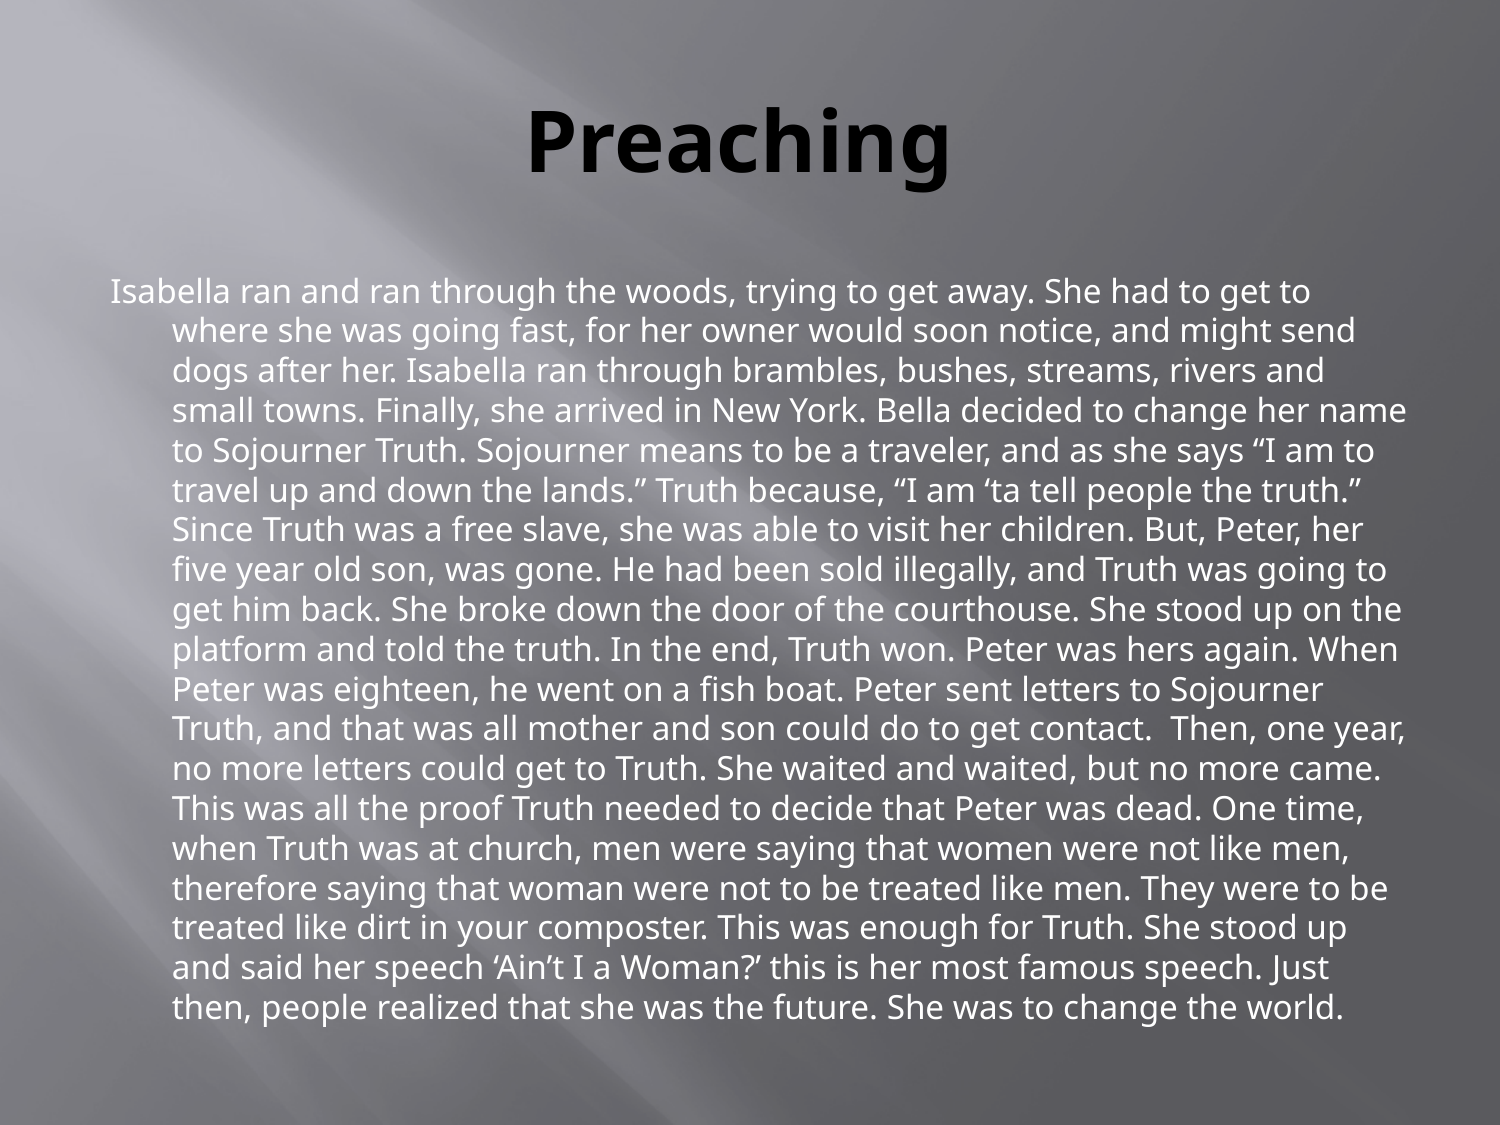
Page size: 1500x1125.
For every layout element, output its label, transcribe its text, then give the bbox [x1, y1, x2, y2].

list Isabella ran and ran through the woods, trying to get away. She had to get to where she was going fast, for her owner would soon notice, and might send dogs after her. Isabella ran through brambles, bushes, streams, rivers and small towns. Finally, she arrived in New York. Bella decided to change her name to Sojourner Truth. Sojourner means to be a traveler, and as she says “I am to travel up and down the lands.” Truth because, “I am ‘ta tell people the truth.” Since Truth was a free slave, she was able to visit her children. But, Peter, her five year old son, was gone. He had been sold illegally, and Truth was going to get him back. She broke down the door of the courthouse. She stood up on the platform and told the truth. In the end, Truth won. Peter was hers again. When Peter was eighteen, he went on a fish boat. Peter sent letters to Sojourner Truth, and that was all mother and son could do to get contact. Then, one year, no more letters could get to Truth. She waited and waited, but no more came. This was all the proof Truth needed to decide that Peter was dead. One time, when Truth was at church, men were saying that women were not like men, therefore saying that woman were not to be treated like men. They were to be treated like dirt in your composter. This was enough for Truth. She stood up and said her speech ‘Ain’t I a Woman?’ this is her most famous speech. Just then, people realized that she was the future. She was to change the world. [75, 262, 1425, 1035]
title Preaching [75, 45, 1425, 233]
